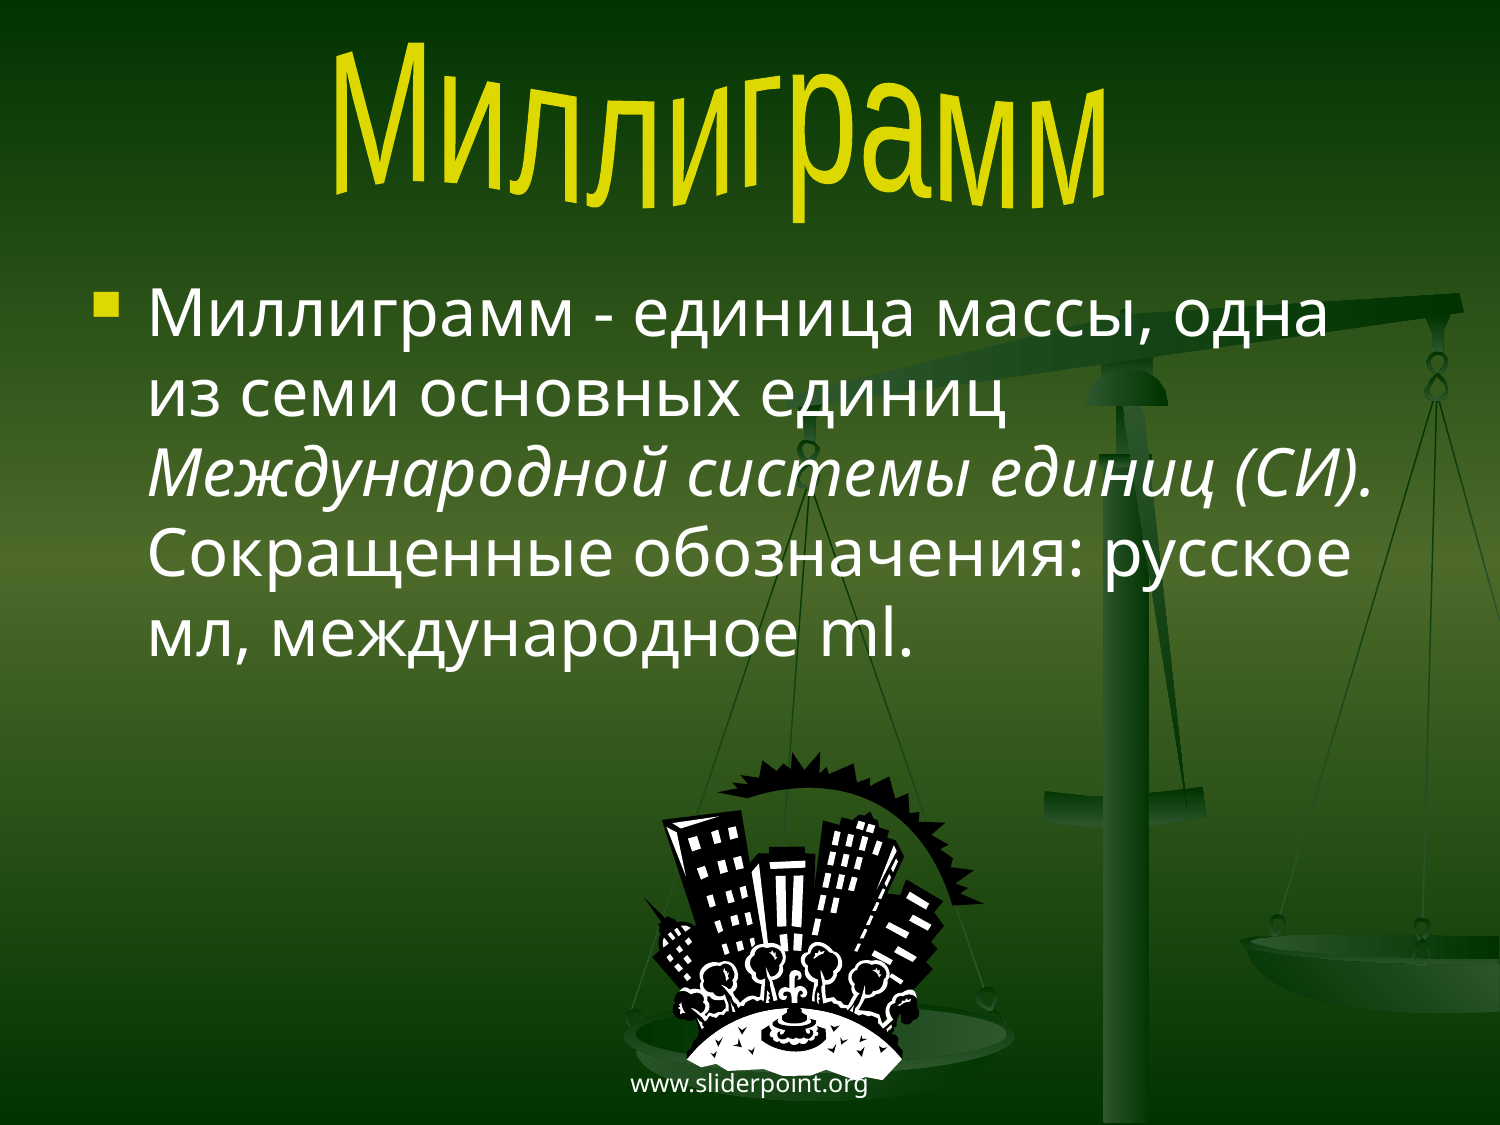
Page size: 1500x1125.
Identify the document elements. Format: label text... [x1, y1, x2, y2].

picture [643, 751, 985, 1081]
list Миллиграмм - единица массы, одна из семи основных единиц Международной системы единиц (СИ). Сокращенные обозначения: русское мл, международное ml. [74, 262, 1426, 1006]
footer www.sliderpoint.org [512, 1029, 988, 1106]
